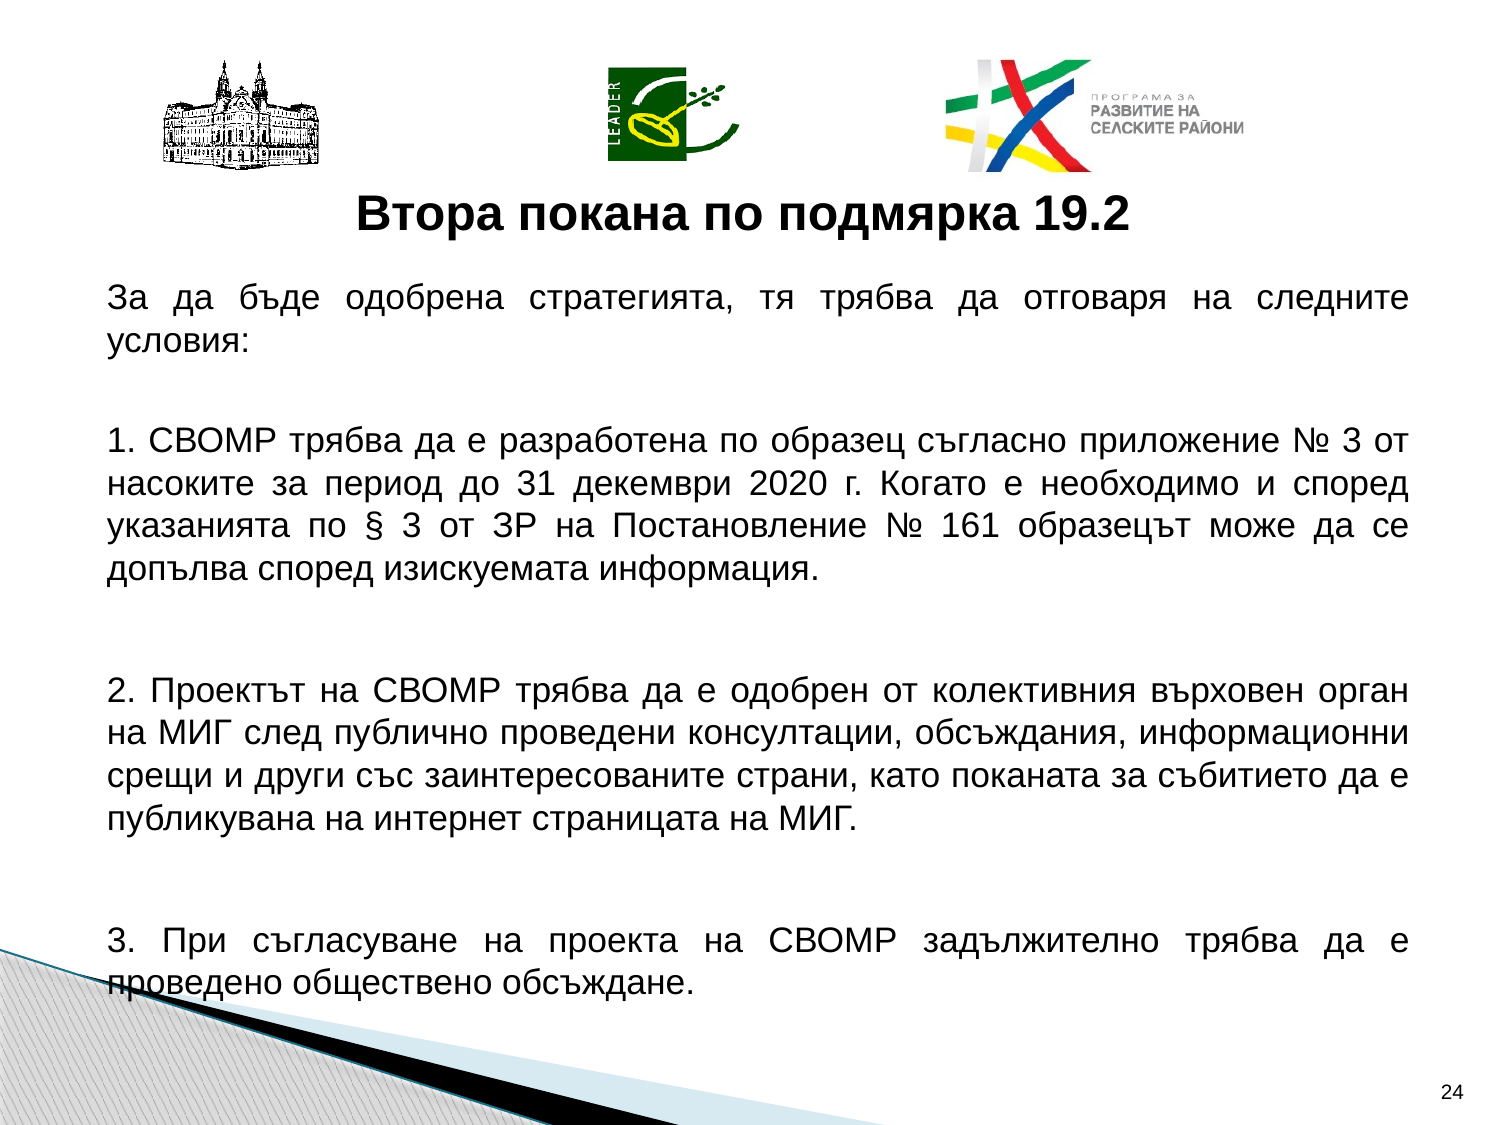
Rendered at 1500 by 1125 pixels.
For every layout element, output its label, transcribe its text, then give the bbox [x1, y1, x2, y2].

list За да бъде одобрена стратегията, тя трябва да отговаря на следните условия: 1. СВОМР трябва да е разработена по образец съгласно приложение № 3 от насоките за период до 31 декември 2020 г. Когато е необходимо и според указанията по § 3 от ЗР на Постановление № 161 образецът може да се допълва според изискуемата информация. 2. Проектът на СВОМР трябва да е одобрен от колективния върховен орган на МИГ след публично проведени консултации, обсъждания, информационни срещи и други със заинтересованите страни, като поканата за събитието да е публикувана на интернет страницата на МИГ. 3. При съгласуване на проекта на СВОМР задължително трябва да е проведено обществено обсъждане. [75, 266, 1425, 1012]
slide_number 24 [1418, 1051, 1479, 1112]
text_box Втора покана по подмярка 19.2 [41, 172, 1459, 248]
picture [607, 67, 744, 162]
picture [930, 44, 1256, 184]
picture [159, 56, 325, 173]
